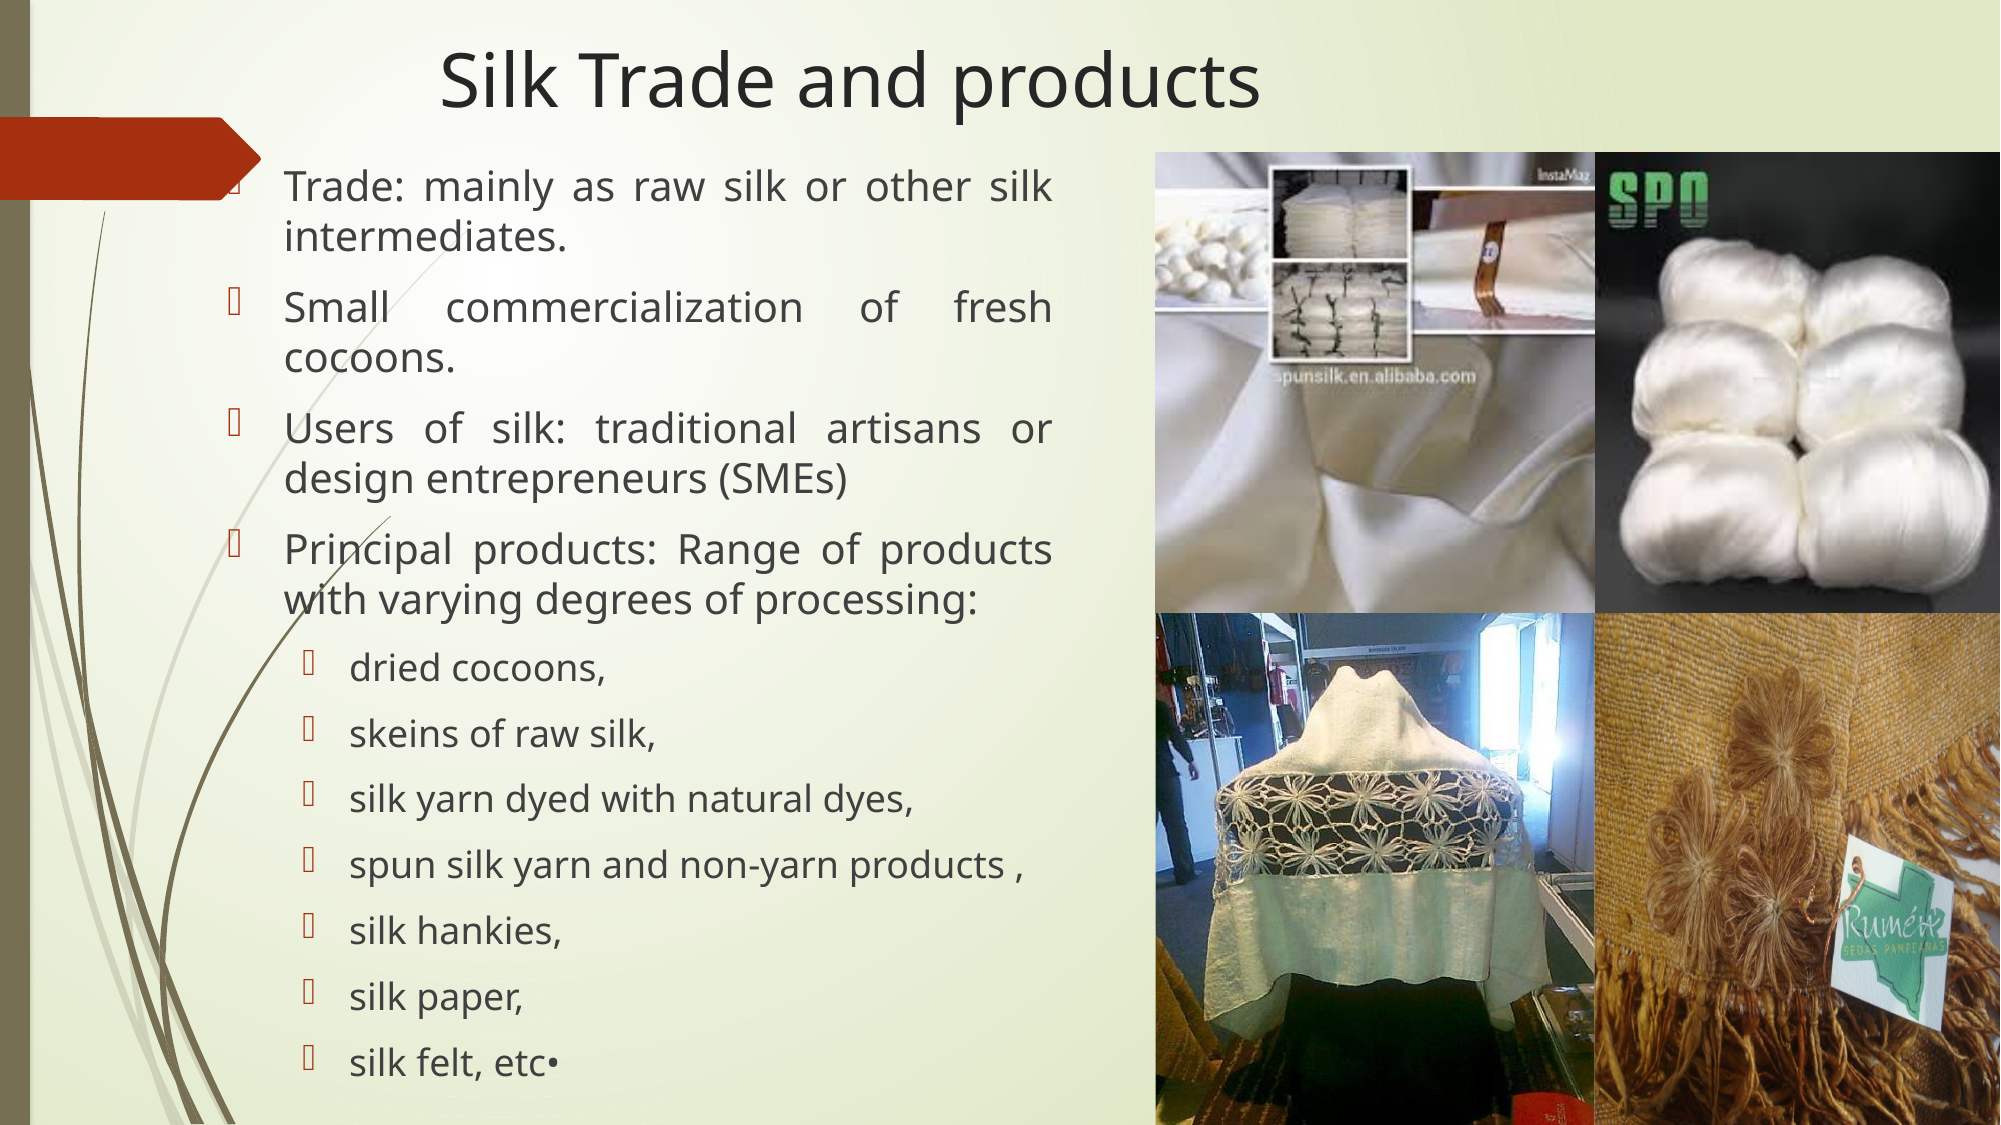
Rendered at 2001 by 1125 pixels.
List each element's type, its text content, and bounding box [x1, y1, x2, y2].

title Silk Trade and products [424, 25, 1887, 153]
picture [1155, 152, 2000, 1125]
list Trade: mainly as raw silk or other silk intermediates. Small commercialization of fresh cocoons. Users of silk: traditional artisans or design entrepreneurs (SMEs) Principal products: Range of products with varying degrees of processing: dried cocoons, skeins of raw silk, silk yarn dyed with natural dyes, spun silk yarn and non-yarn products , silk hankies, silk paper, silk felt, etc• [212, 152, 1069, 1125]
